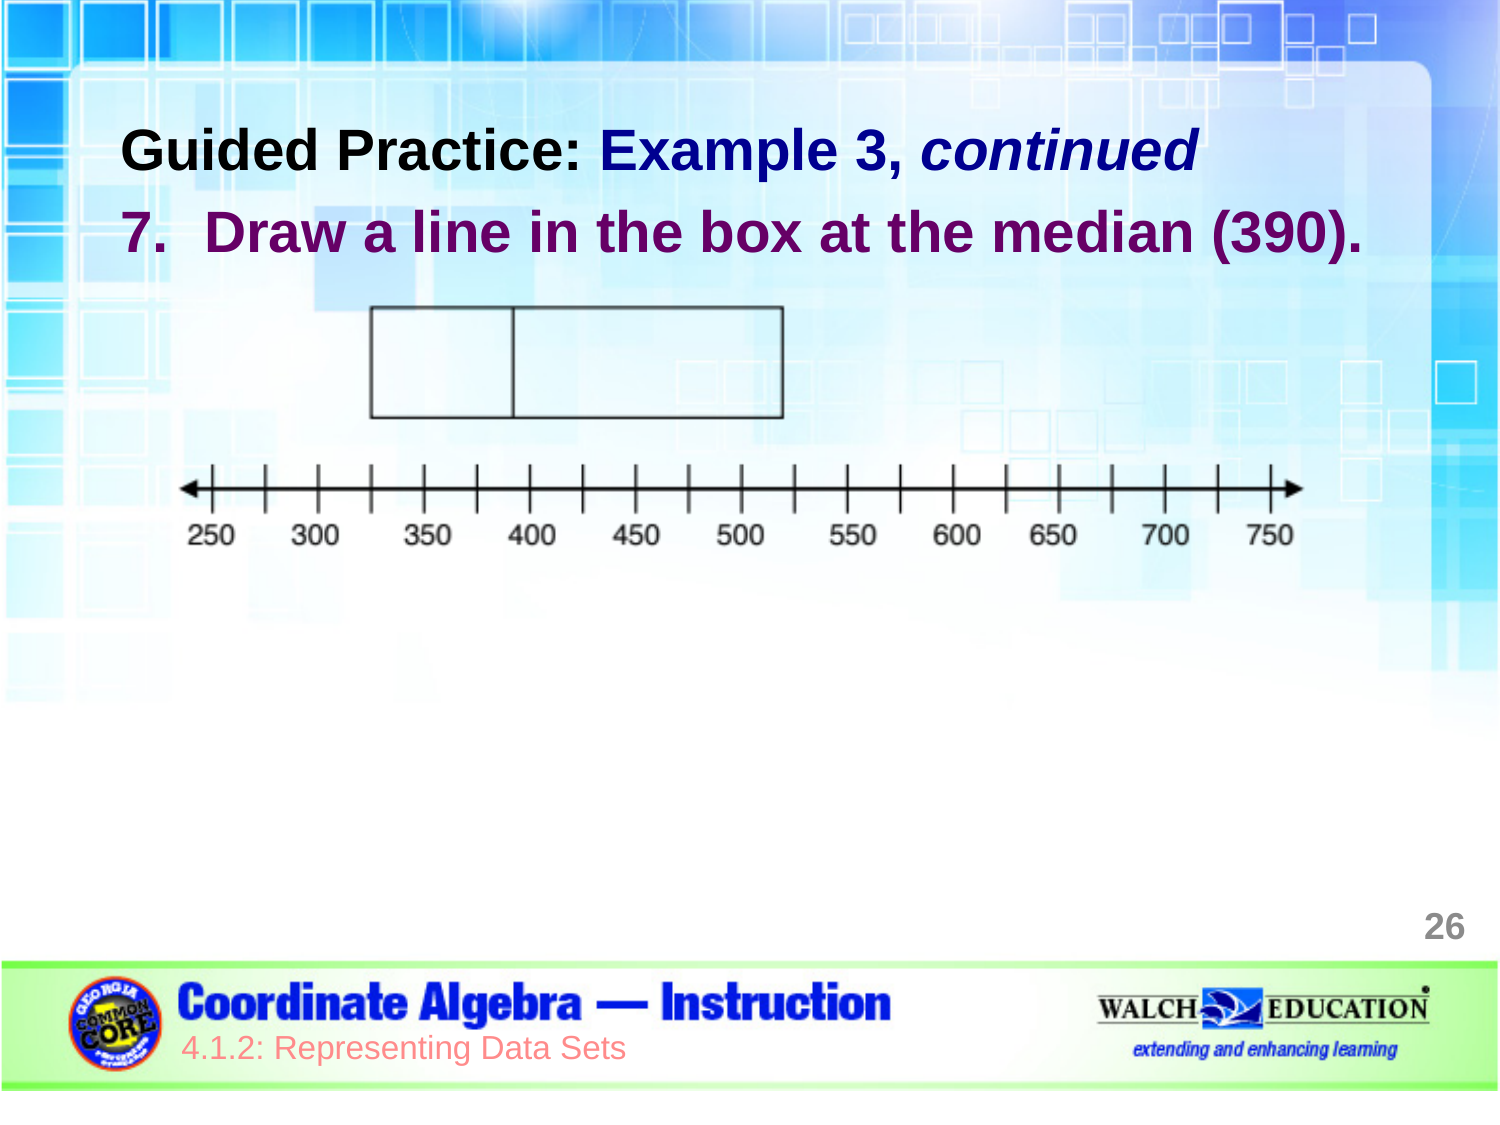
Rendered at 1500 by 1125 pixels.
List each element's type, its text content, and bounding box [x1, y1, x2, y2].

footer 4.1.2: Representing Data Sets [166, 1024, 1080, 1069]
picture [1, 0, 1500, 1091]
slide_number 26 [1361, 901, 1481, 949]
subtitle Guided Practice: Example 3, continued Draw a line in the box at the median (390). [105, 105, 1394, 925]
